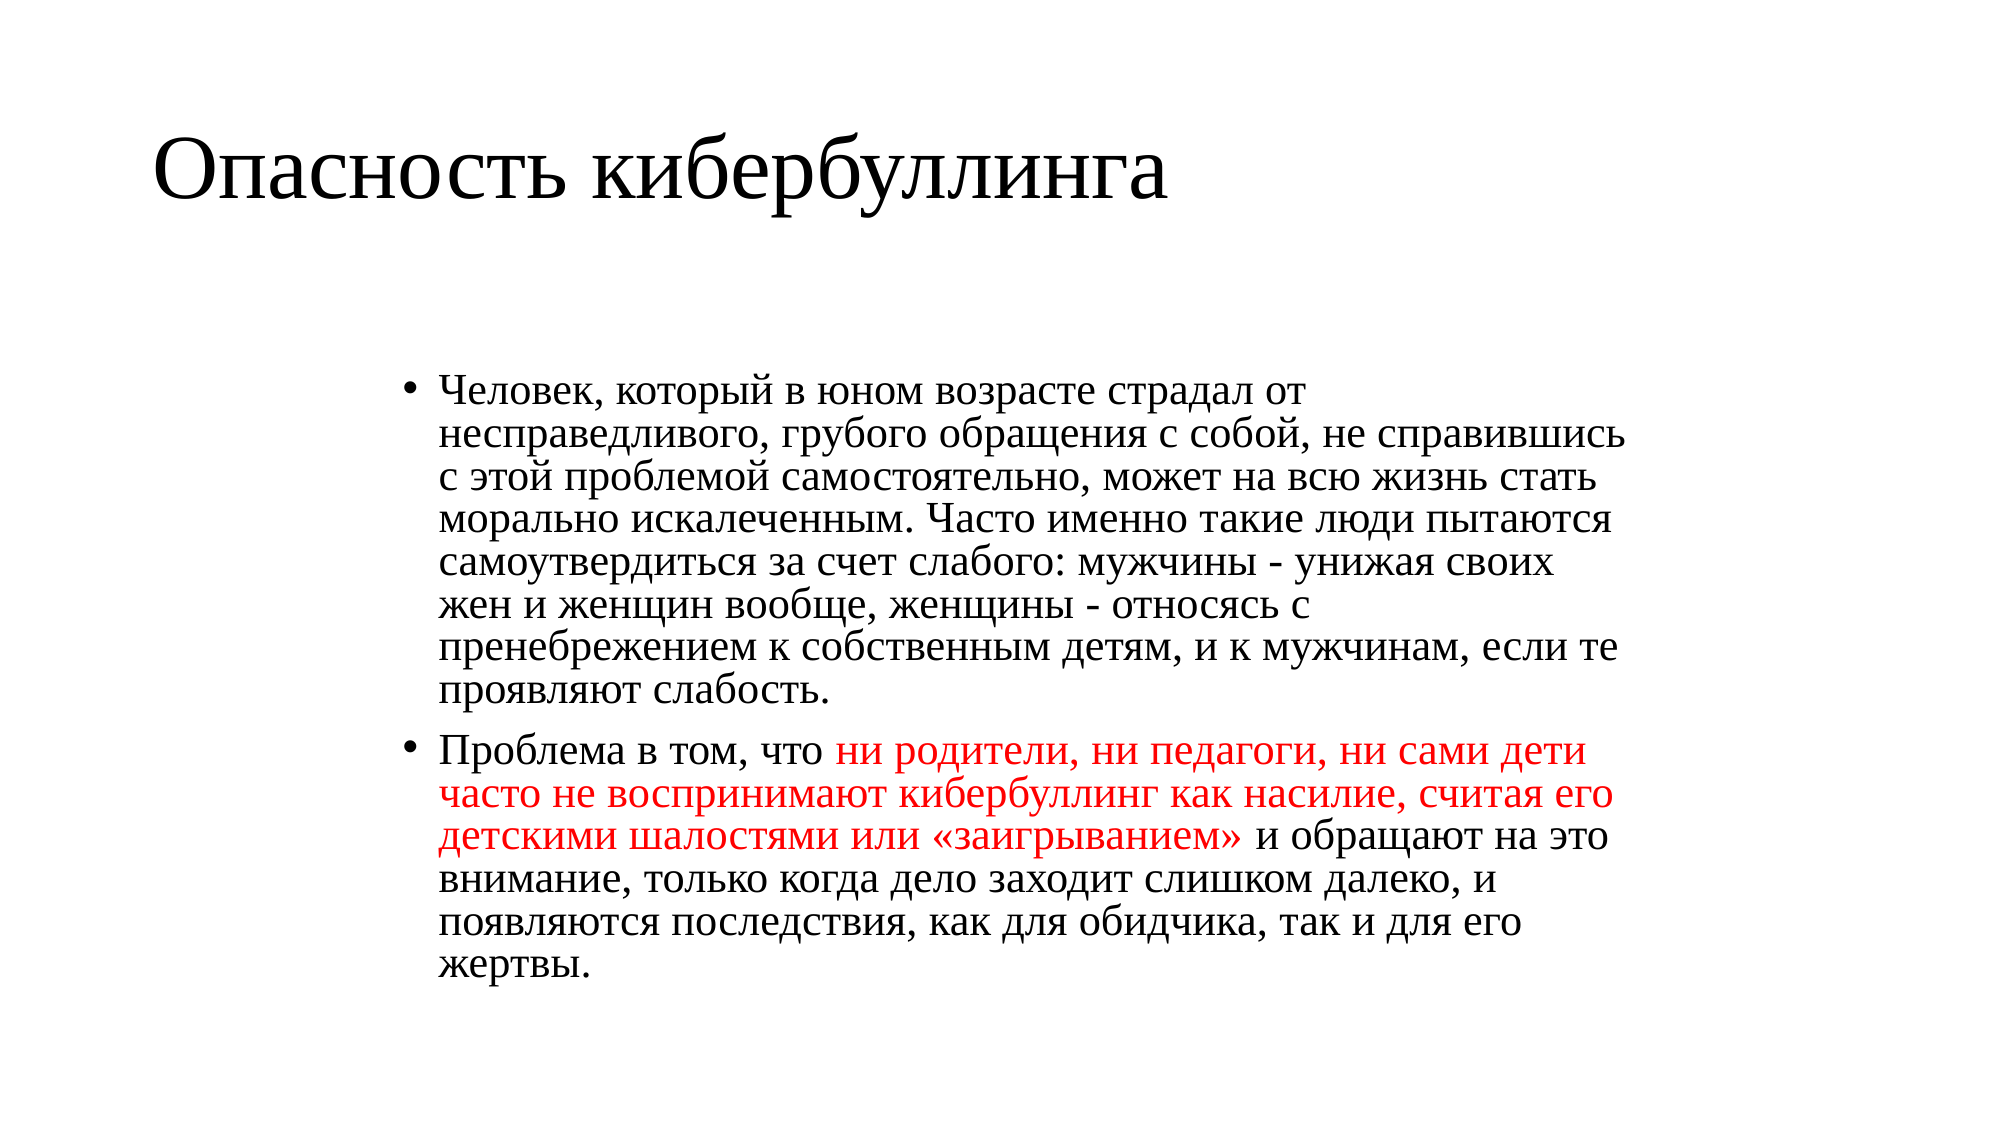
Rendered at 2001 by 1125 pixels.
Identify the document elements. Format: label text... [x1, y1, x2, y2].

list Человек, который в юном возрасте страдал от несправедливого, грубого обращения с собой, не справившись с этой проблемой самостоятельно, может на всю жизнь стать морально искалеченным. Часто именно такие люди пытаются самоутвердиться за счет слабого: мужчины - унижая своих жен и женщин вообще, женщины - относясь с пренебрежением к собственным детям, и к мужчинам, если те проявляют слабость. Проблема в том, что ни родители, ни педагоги, ни сами дети часто не воспринимают кибербуллинг как насилие, считая его детскими шалостями или «заигрыванием» и обращают на это внимание, только когда дело заходит слишком далеко, и появляются последствия, как для обидчика, так и для его жертвы. [387, 363, 1650, 999]
title Опасность кибербуллинга [137, 59, 1863, 278]
